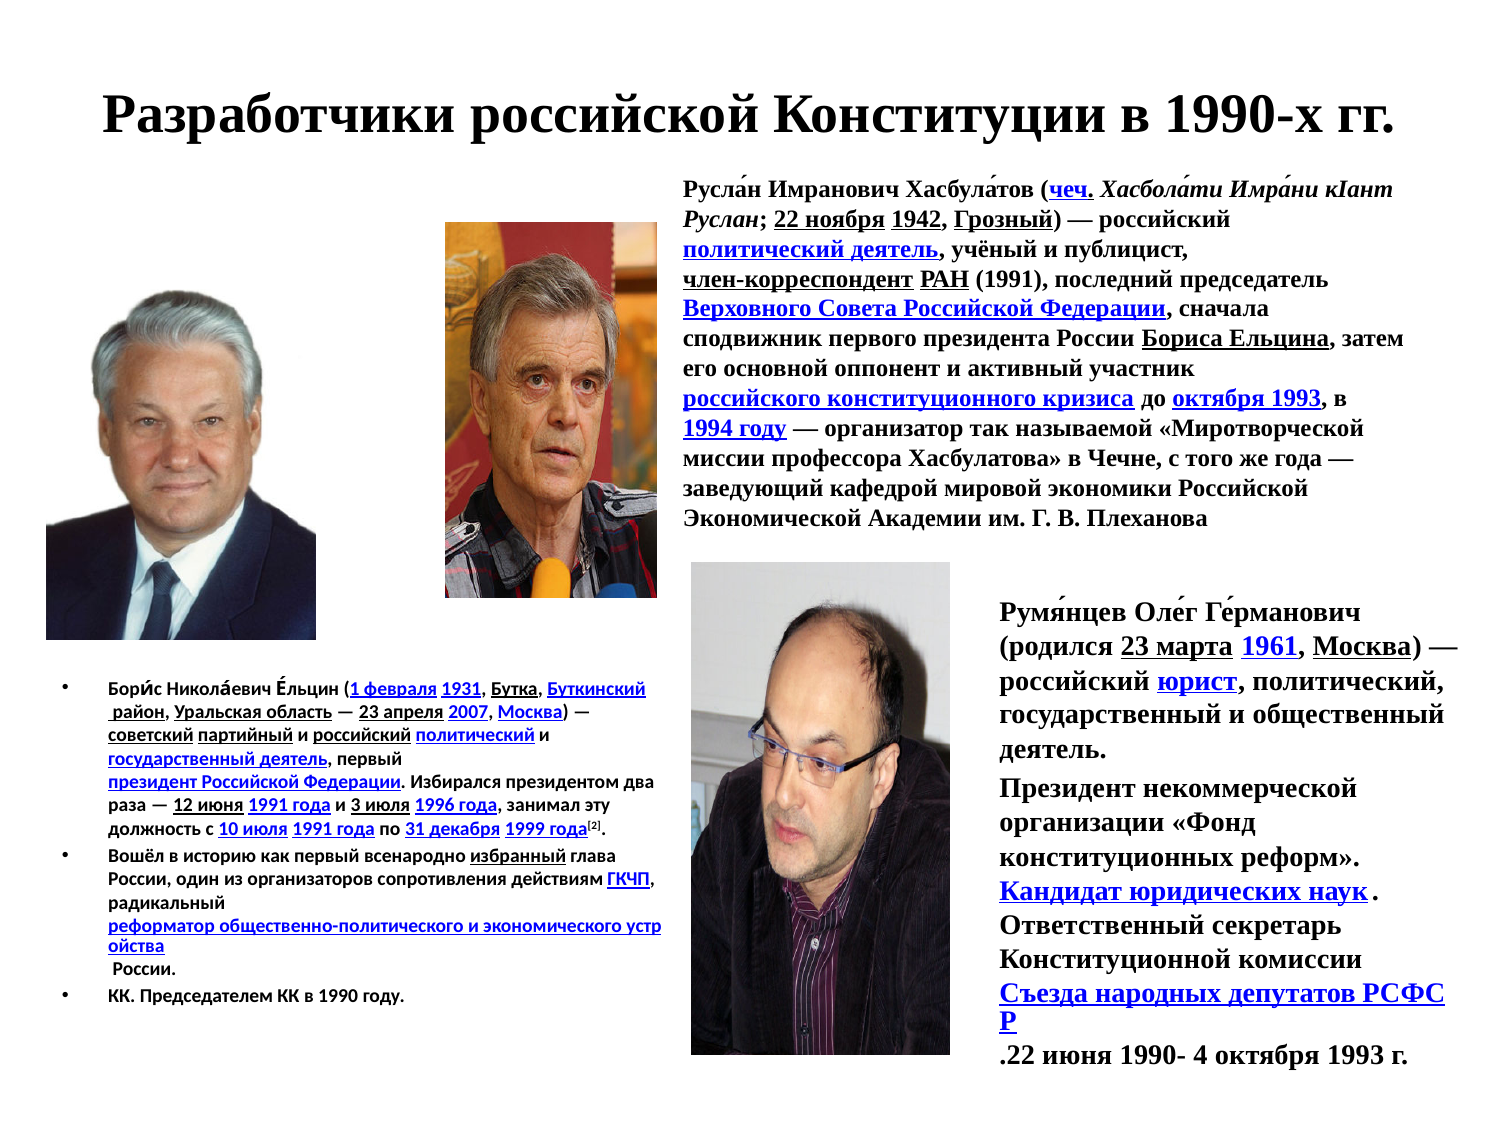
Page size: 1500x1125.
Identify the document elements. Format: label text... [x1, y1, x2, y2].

list Русла́н Имранович Хасбула́тов (чеч. Хасбола́ти Имра́ни кIант Руслан; 22 ноября 1942, Грозный) — российский политический деятель, учёный и публицист, член-корреспондент РАН (1991), последний председатель Верховного Совета Российской Федерации, сначала сподвижник первого президента России Бориса Ельцина, затем его основной оппонент и активный участник российского конституционного кризиса до октября 1993, в 1994 году — организатор так называемой «Миротворческой миссии профессора Хасбулатова» в Чечне, с того же года — заведующий кафедрой мировой экономики Российской Экономической Академии им. Г. В. Плеханова [667, 210, 1430, 539]
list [691, 562, 950, 1055]
title Разработчики российской Конституции в 1990-х гг. [75, 45, 1425, 176]
list Румя́нцев Оле́г Ге́рманович (родился 23 марта 1961, Москва) — российский юрист, политический, государственный и общественный деятель. Президент некоммерческой организации «Фонд конституционных реформ». Кандидат юридических наук. Ответственный секретарь Конституционной комиссии Съезда народных депутатов РСФСР.22 июня 1990- 4 октября 1993 г. [984, 585, 1477, 1055]
picture [46, 280, 316, 640]
picture [445, 222, 657, 598]
list Бори́с Никола́евич Е́льцин (1 февраля 1931, Бутка, Буткинский район, Уральская область — 23 апреля 2007, Москва) — советский партийный и российский политический и государственный деятель, первый президент Российской Федерации. Избирался президентом два раза — 12 июня 1991 года и 3 июля 1996 года, занимал эту должность с 10 июля 1991 года по 31 декабря 1999 года[2]. Вошёл в историю как первый всенародно избранный глава России, один из организаторов сопротивления действиям ГКЧП, радикальный реформатор общественно-политического и экономического устройства России. КК. Председателем КК в 1990 году. [46, 667, 680, 1005]
